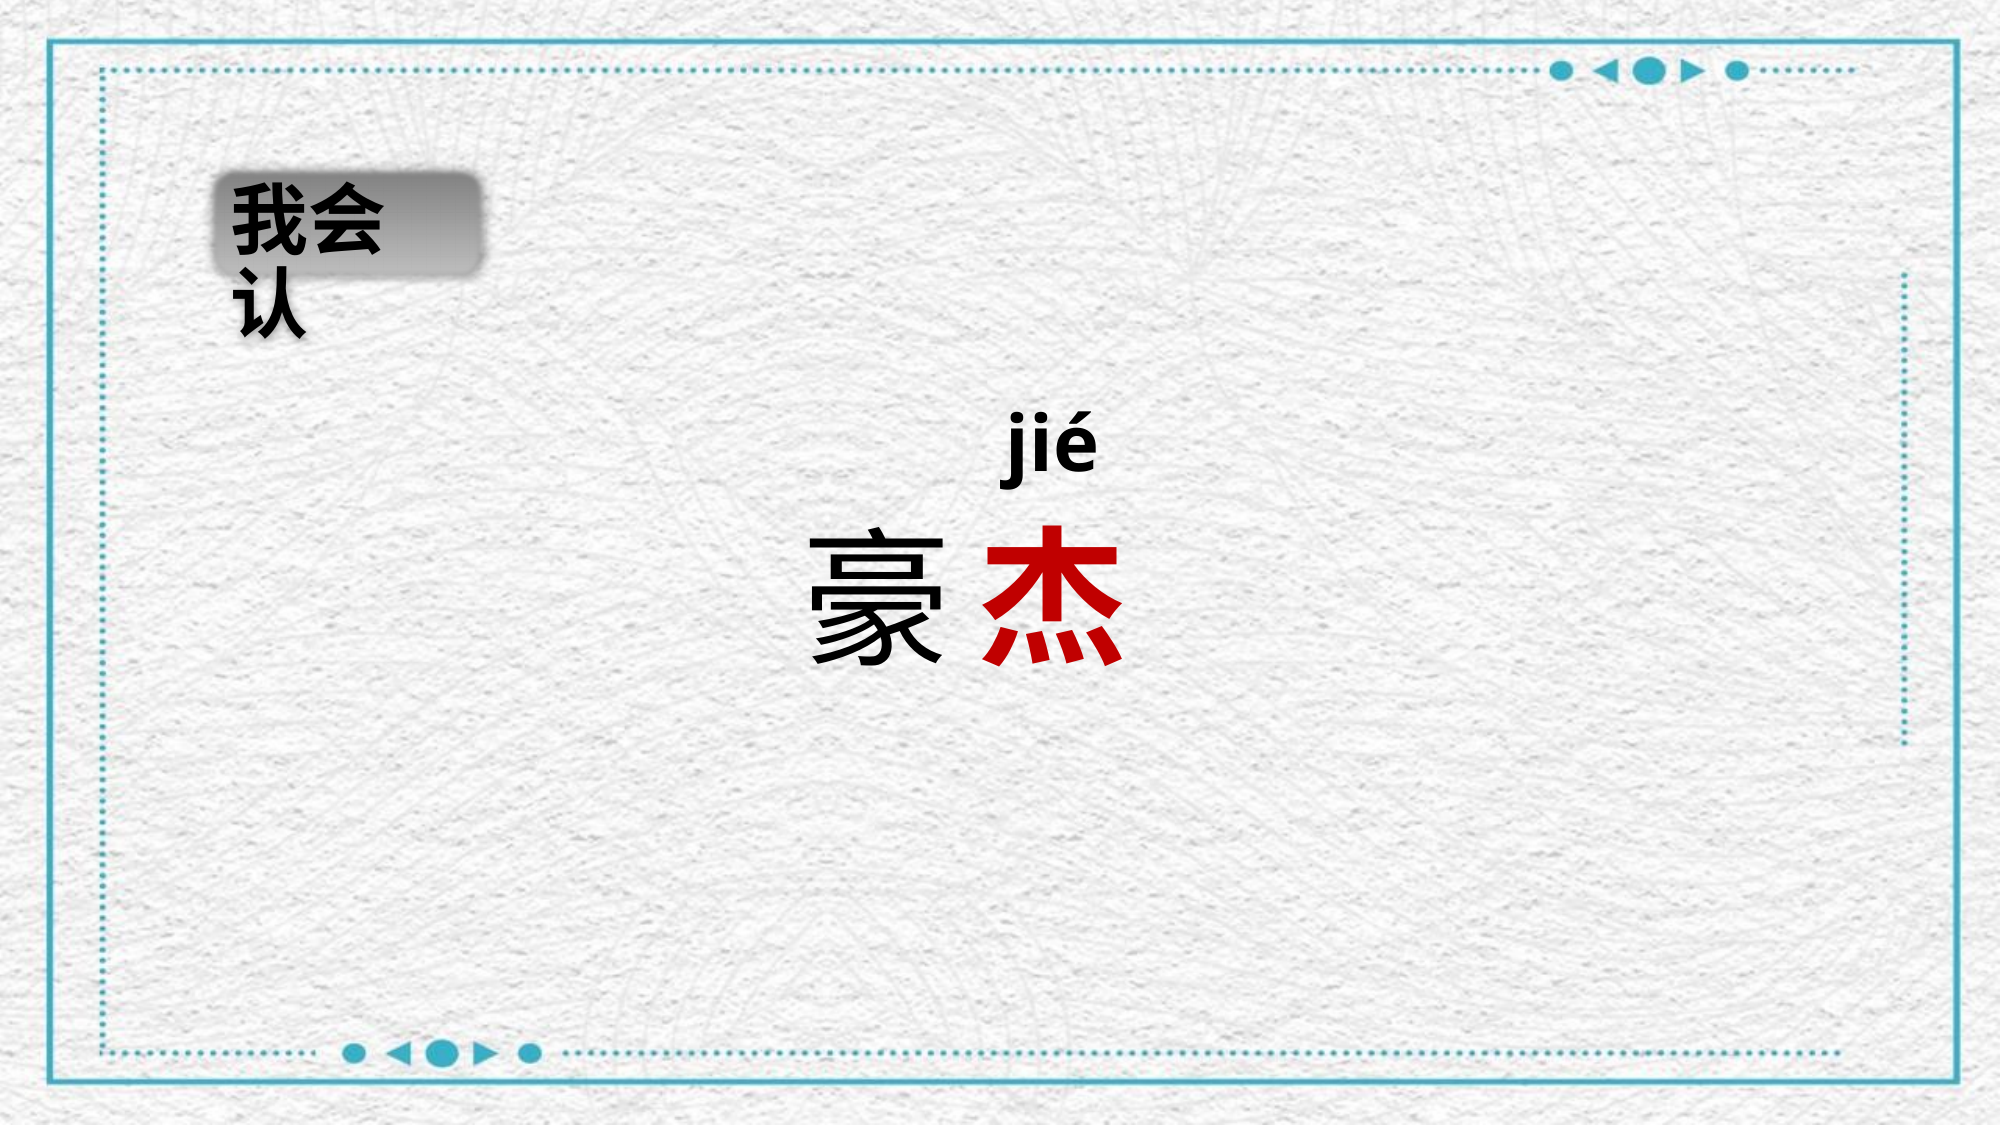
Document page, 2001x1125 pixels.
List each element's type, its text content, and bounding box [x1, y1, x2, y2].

text_box jié [990, 385, 1121, 494]
picture [0, 0, 2000, 1125]
text_box 杰 [962, 495, 1148, 691]
text_box 我会认 [219, 177, 475, 271]
text_box 豪 [786, 497, 993, 692]
